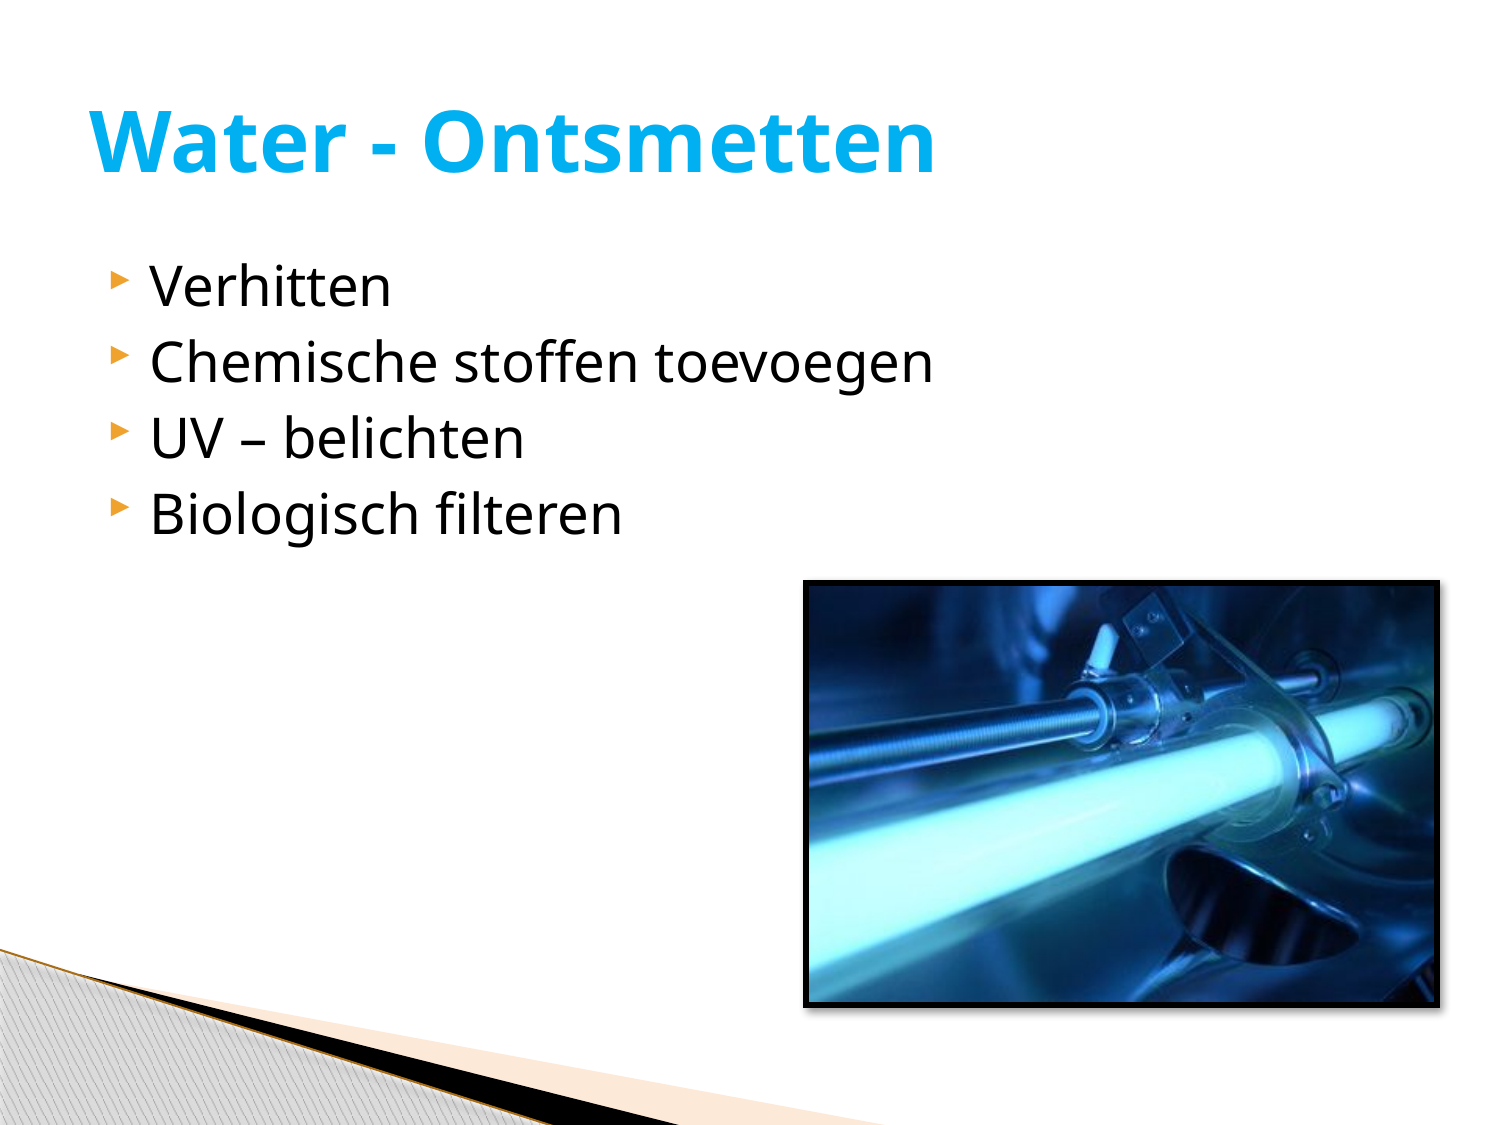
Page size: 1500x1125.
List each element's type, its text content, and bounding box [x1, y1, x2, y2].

list Verhitten Chemische stoffen toevoegen UV – belichten Biologisch filteren [75, 243, 1425, 986]
title Water - Ontsmetten [75, 45, 1425, 233]
picture [808, 585, 1435, 1002]
